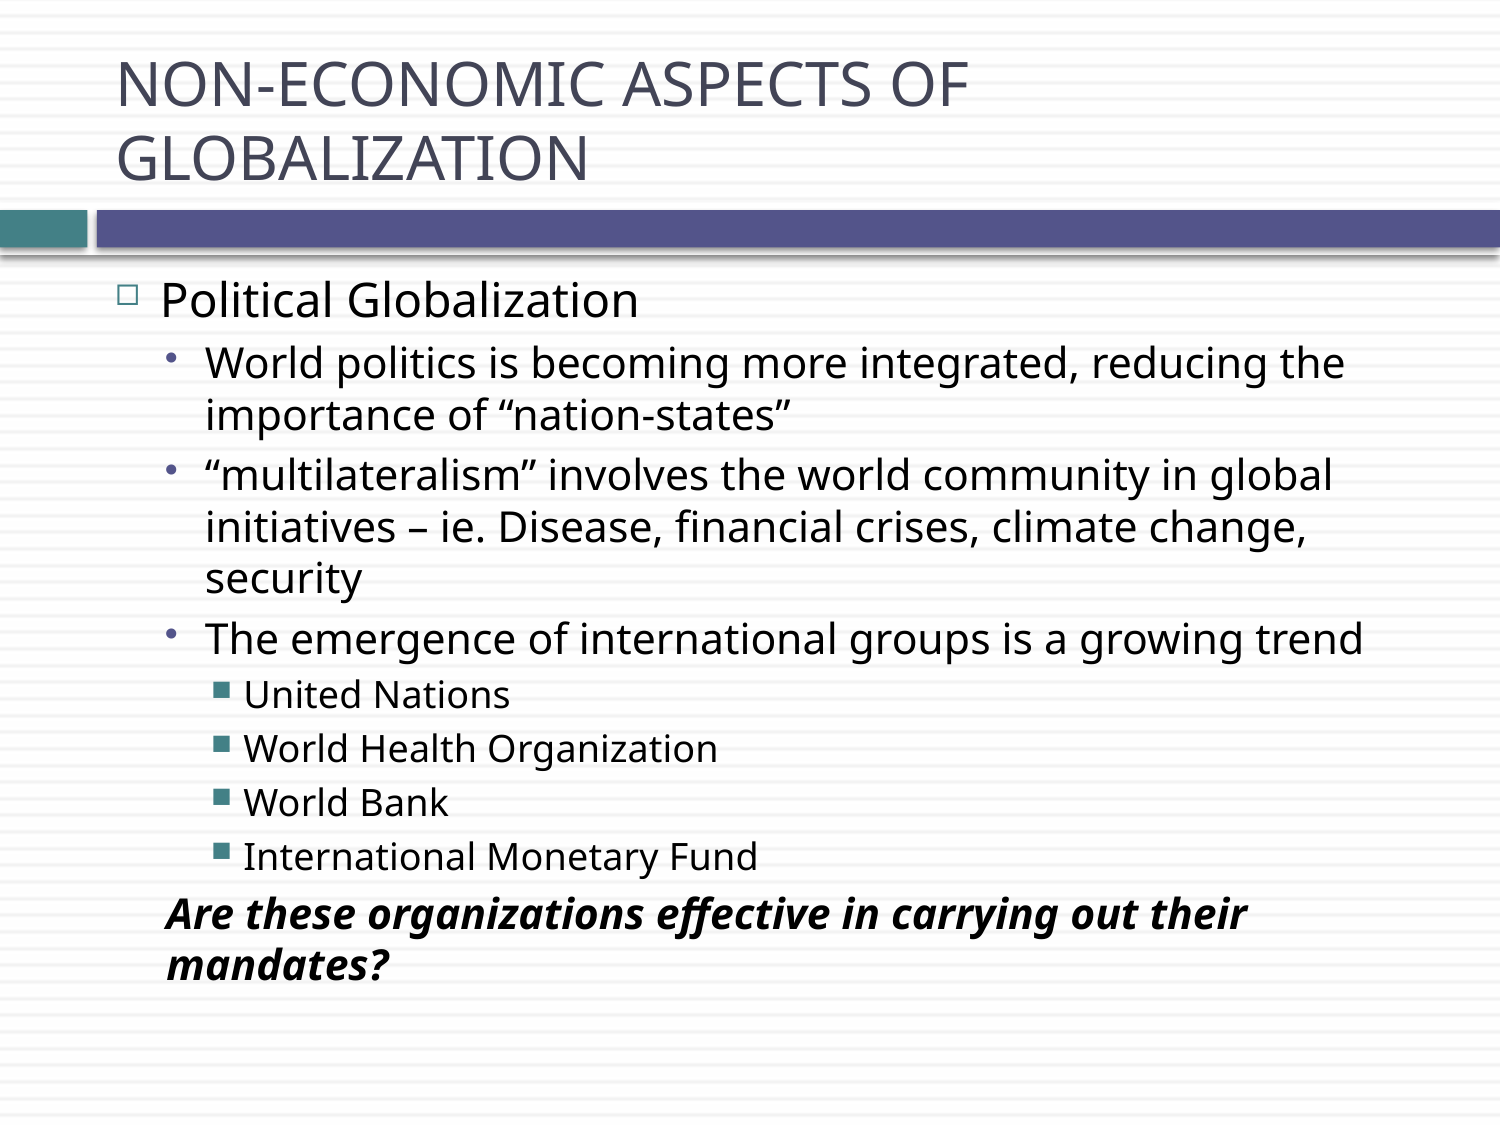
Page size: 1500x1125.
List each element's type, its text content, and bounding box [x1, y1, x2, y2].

list Political Globalization World politics is becoming more integrated, reducing the importance of “nation-states” “multilateralism” involves the world community in global initiatives – ie. Disease, financial crises, climate change, security The emergence of international groups is a growing trend United Nations World Health Organization World Bank International Monetary Fund Are these organizations effective in carrying out their mandates? [100, 262, 1438, 1000]
title NON-ECONOMIC ASPECTS OF GLOBALIZATION [100, 37, 1438, 200]
